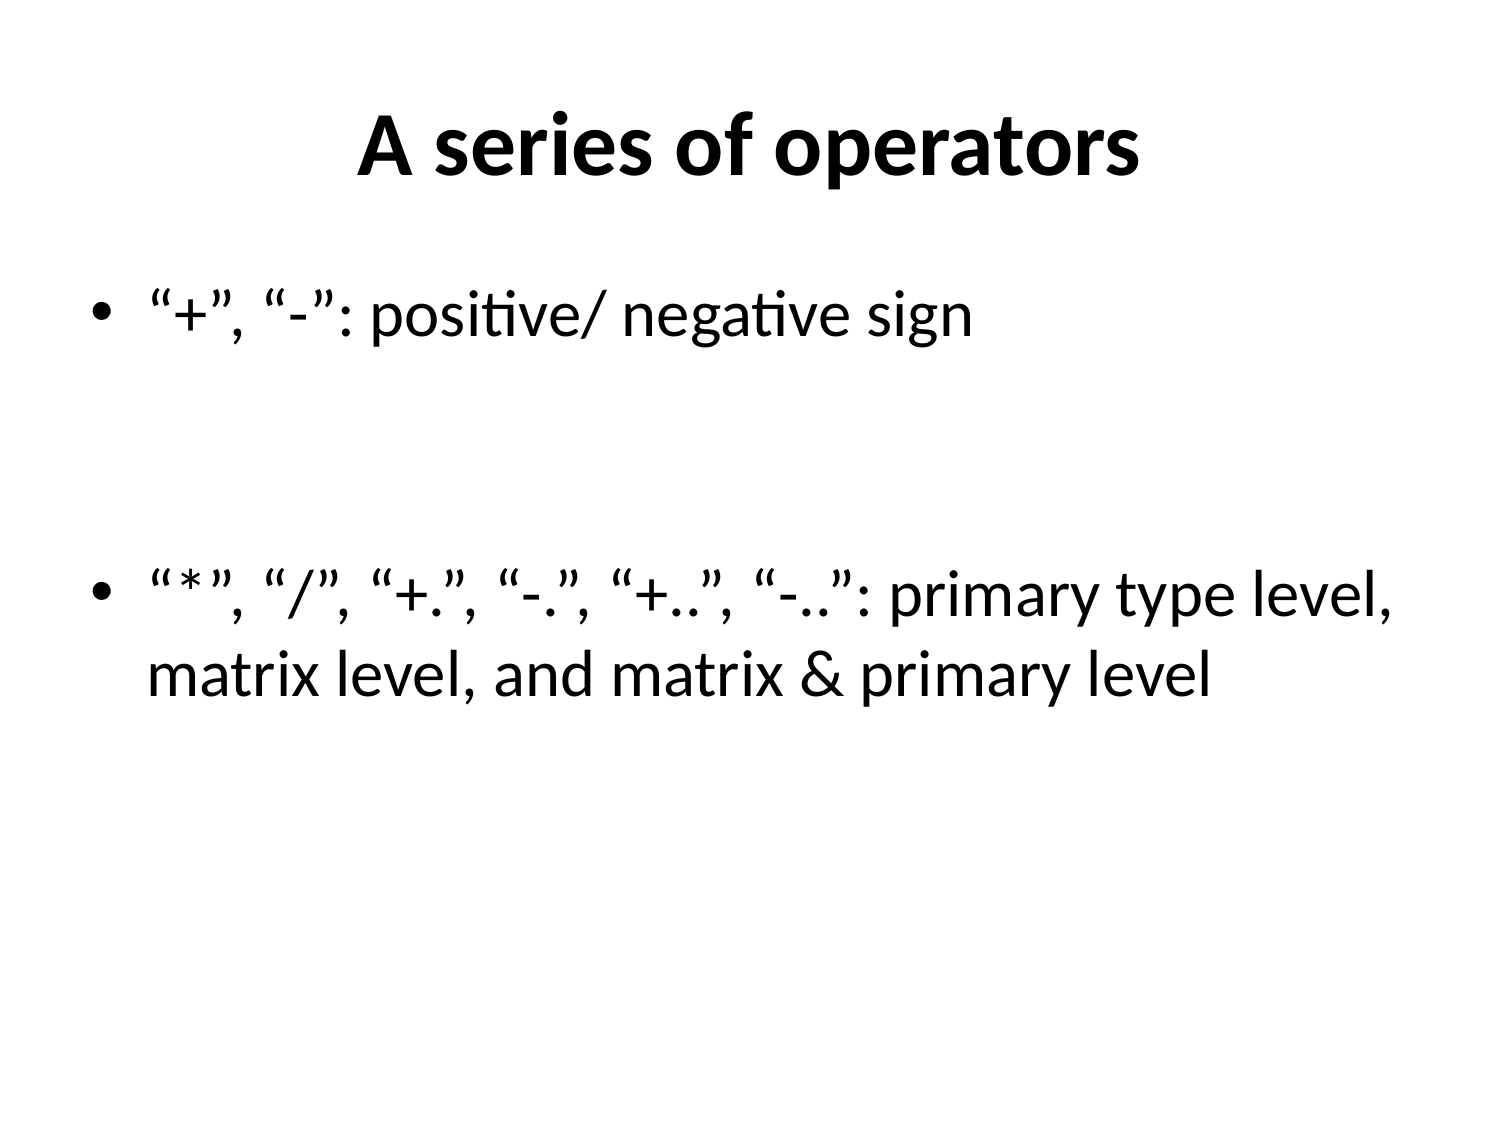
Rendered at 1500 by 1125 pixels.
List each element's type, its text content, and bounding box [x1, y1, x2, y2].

list “+”, “-”: positive/ negative sign “*”, “/”, “+.”, “-.”, “+..”, “-..”: primary type level, matrix level, and matrix & primary level [75, 262, 1425, 1005]
title A series of operators [75, 45, 1425, 233]
